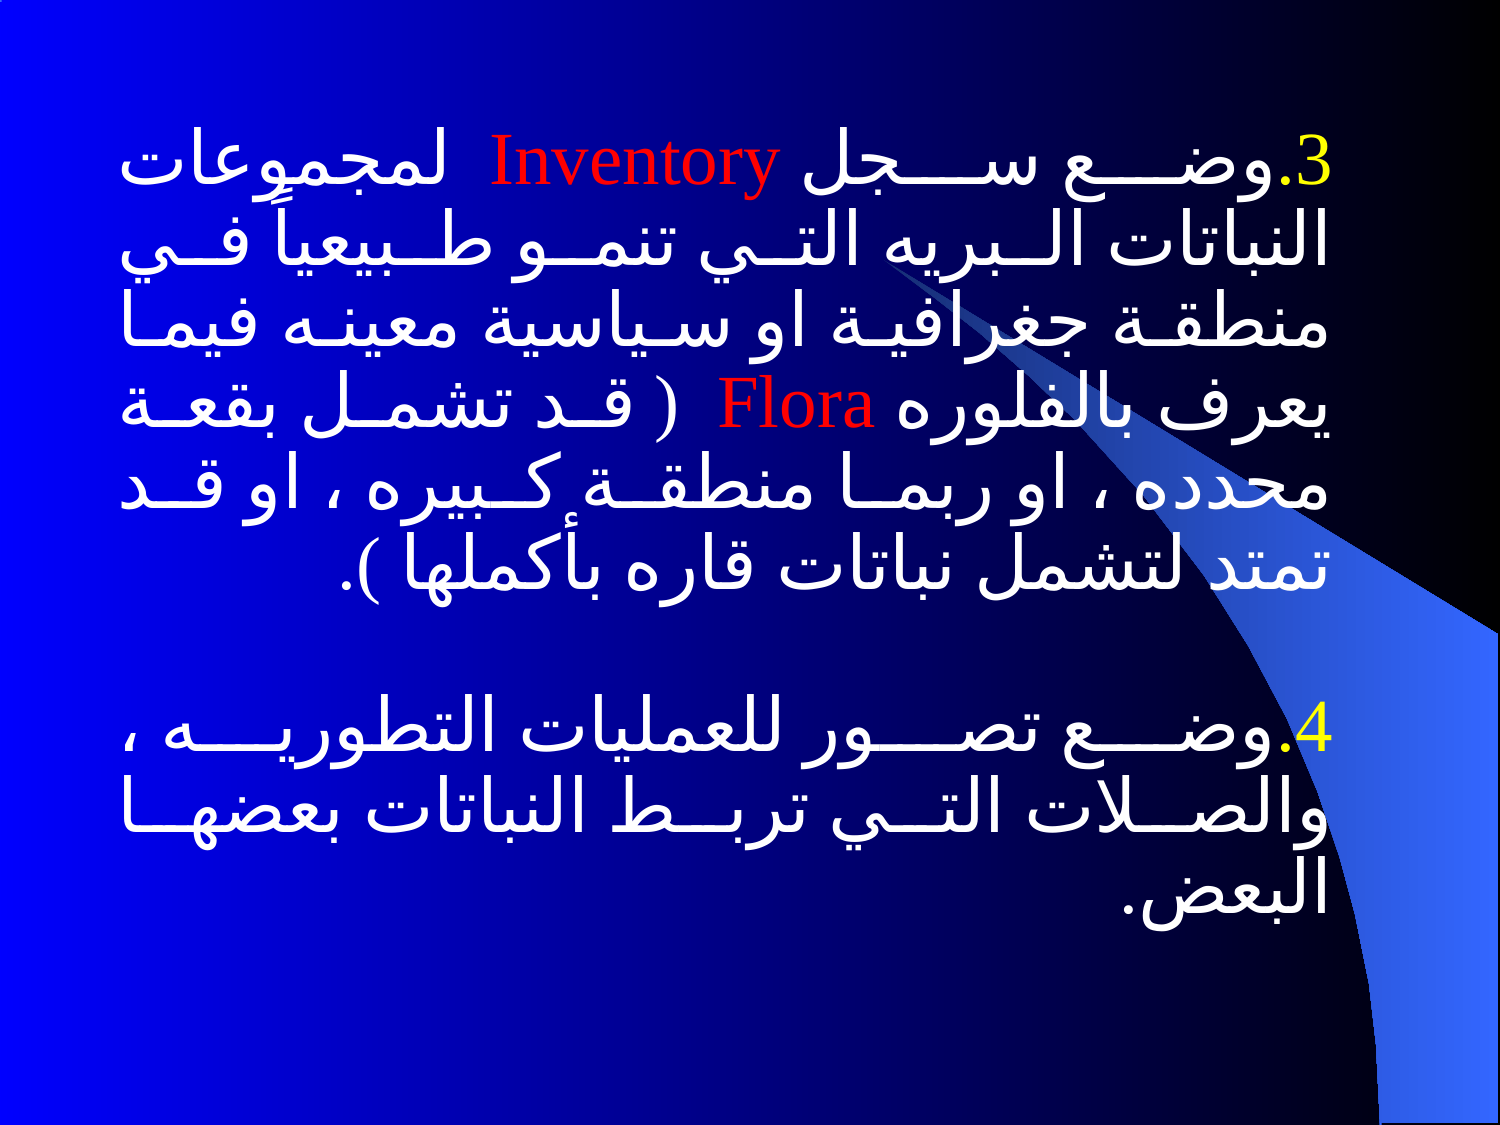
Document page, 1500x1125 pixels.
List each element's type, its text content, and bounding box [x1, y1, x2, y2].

list وضع سجل Inventory لمجموعات النباتات البريه التي تنمو طبيعياً في منطقة جغرافية او سياسية معينه فيما يعرف بالفلوره Flora ( قد تشمل بقعة محدده ، او ربما منطقة كبيره ، او قد تمتد لتشمل نباتات قاره بأكملها ). وضع تصور للعمليات التطوريه ، والصلات التي تربط النباتات بعضها البعض. [87, 112, 1363, 951]
